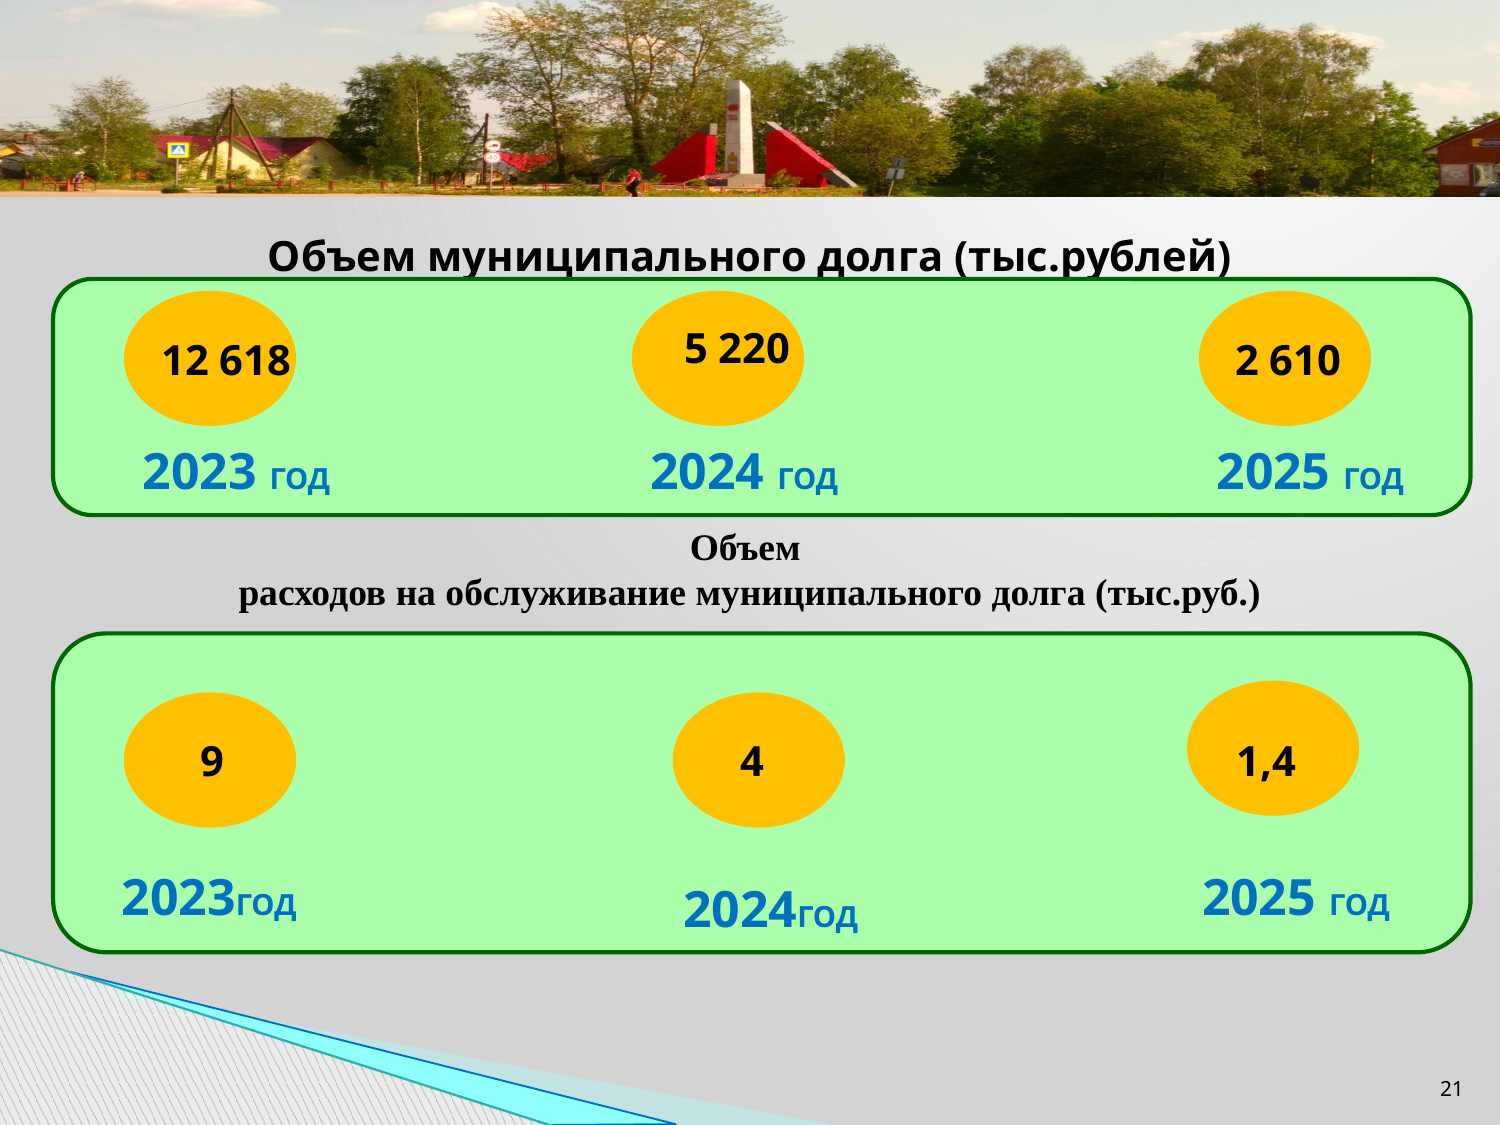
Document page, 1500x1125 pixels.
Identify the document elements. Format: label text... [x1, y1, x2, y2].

text_box [1205, 287, 1365, 326]
text_box Объем муниципального долга (тыс.рублей) [64, 204, 1436, 290]
text_box [131, 392, 289, 430]
text_box 9 [123, 727, 301, 793]
text_box 4 [689, 727, 780, 793]
text_box [53, 633, 1471, 953]
text_box 2 610 [1198, 326, 1388, 392]
text_box [632, 380, 804, 430]
text_box [669, 689, 849, 831]
text_box 1,4 [1207, 727, 1312, 793]
text_box Объем расходов на обслуживание муниципального долга (тыс.руб.) [0, 515, 1500, 620]
text_box [1206, 392, 1364, 430]
text_box 2024 год [570, 432, 853, 508]
text_box 5 220 [631, 314, 833, 380]
picture [0, 0, 1500, 197]
text_box 2025 год [1187, 857, 1405, 933]
text_box 2023год [107, 857, 312, 933]
slide_number 21 [1418, 1051, 1479, 1112]
text_box 2024год [668, 869, 873, 945]
text_box [53, 278, 1471, 515]
text_box [1183, 677, 1363, 820]
text_box 2023 год [49, 432, 346, 508]
text_box [130, 793, 290, 831]
text_box 12 618 [123, 326, 313, 392]
text_box [130, 689, 290, 727]
text_box [648, 287, 788, 314]
text_box [130, 287, 290, 326]
text_box 2025 год [1149, 432, 1419, 508]
